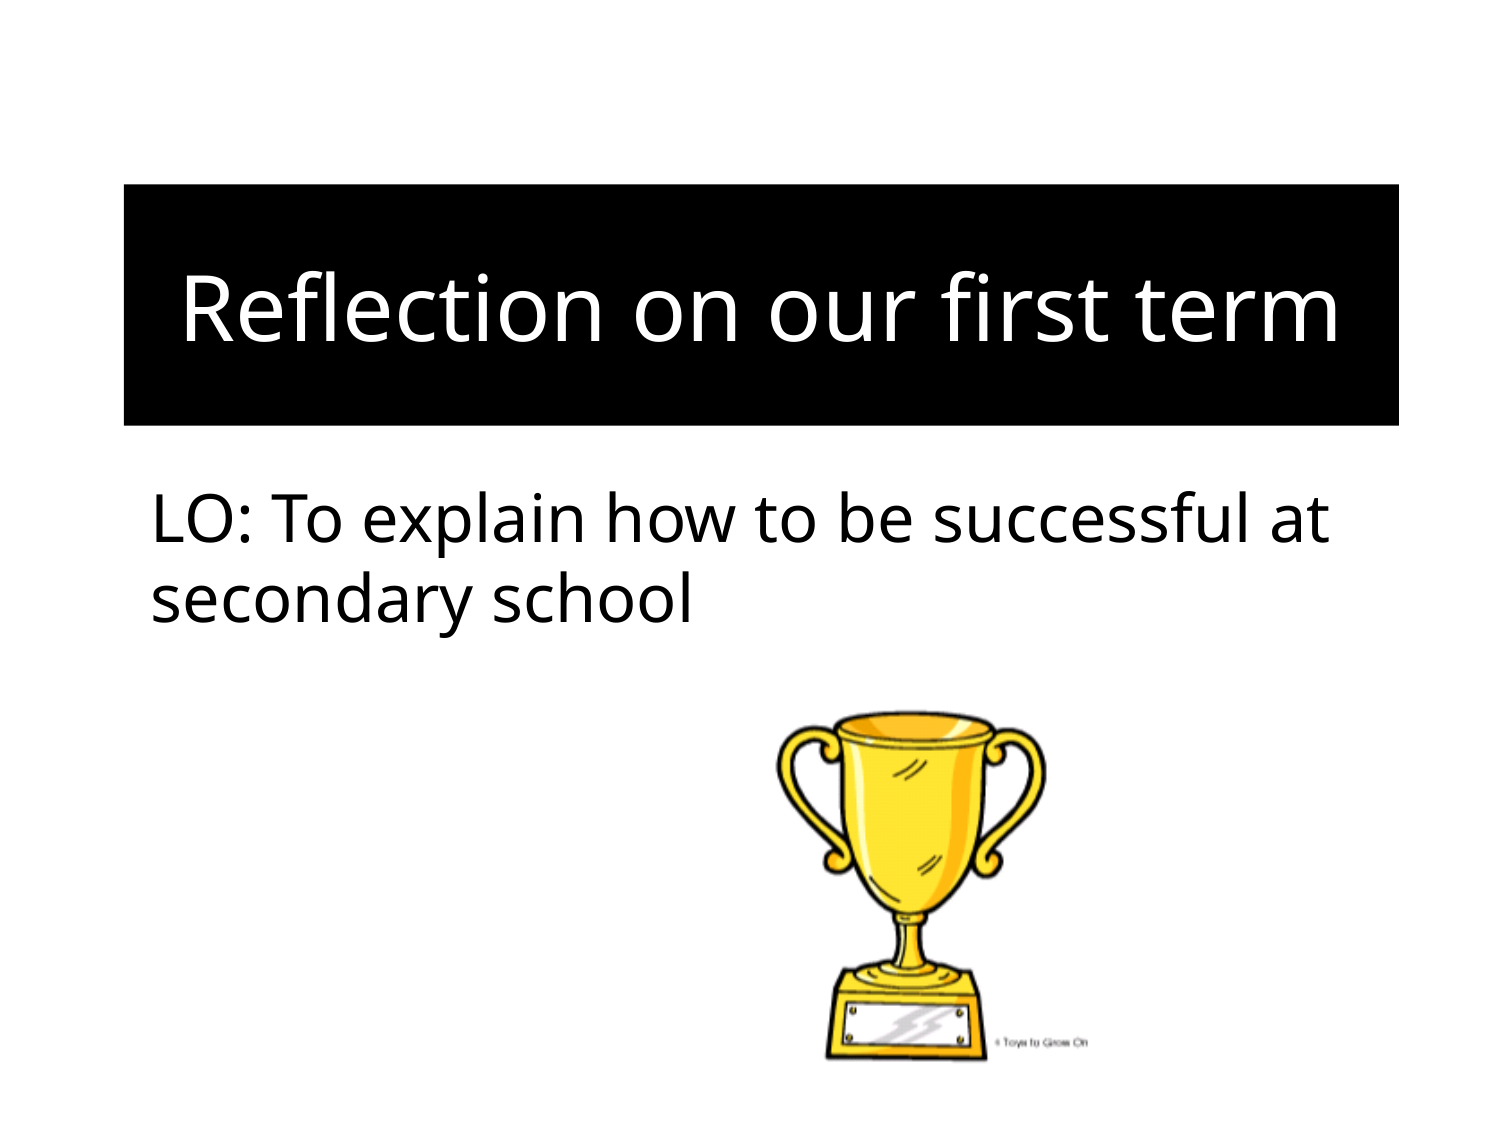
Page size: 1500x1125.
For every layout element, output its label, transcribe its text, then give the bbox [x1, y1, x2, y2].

title Reflection on our first term [123, 184, 1399, 426]
subtitle LO: To explain how to be successful at secondary school [135, 468, 1412, 756]
picture [725, 670, 1141, 1094]
